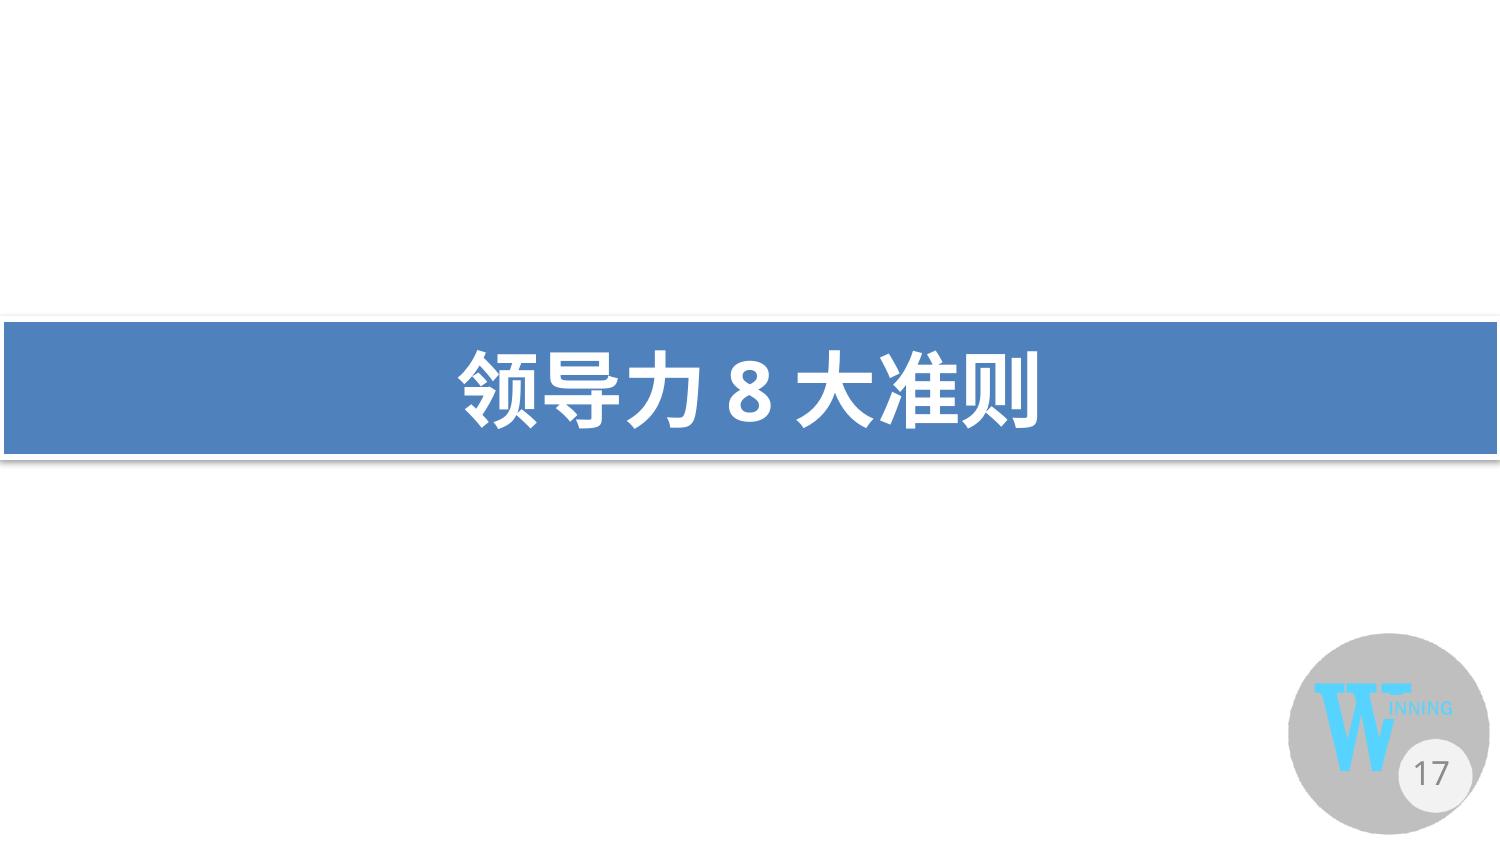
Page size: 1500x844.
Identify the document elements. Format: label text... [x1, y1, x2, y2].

picture [1281, 626, 1498, 844]
text_box 领导力8大准则 [0, 316, 1500, 460]
slide_number 17 [1387, 752, 1475, 798]
